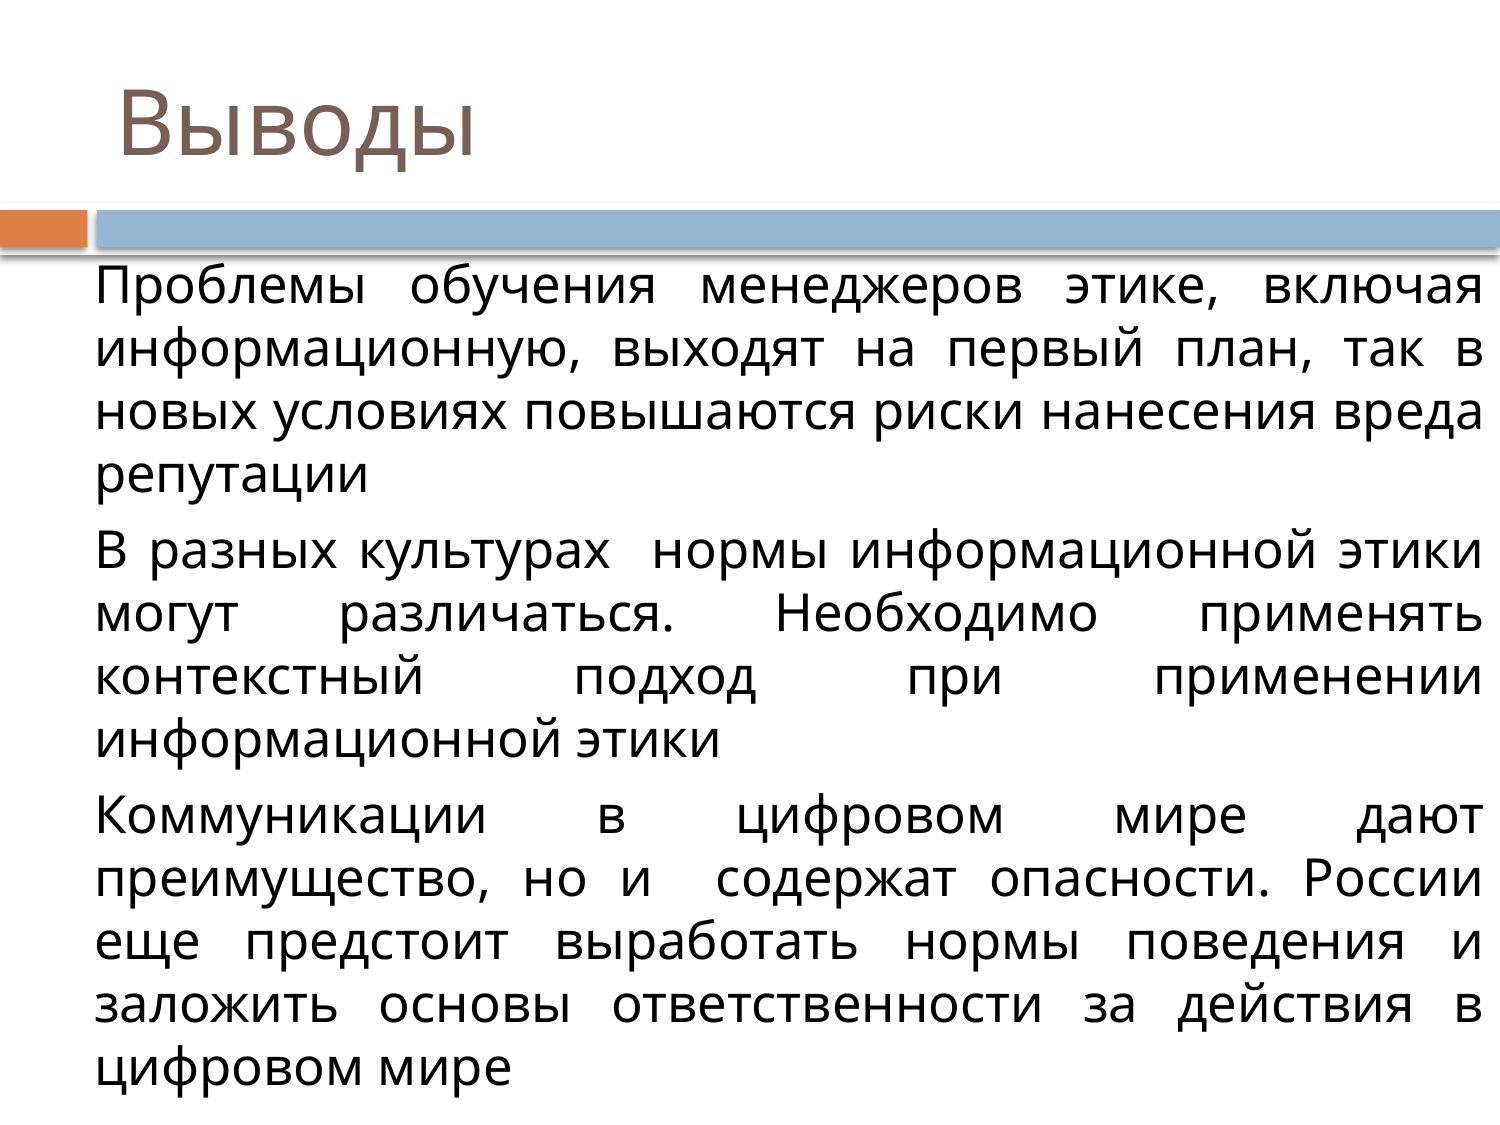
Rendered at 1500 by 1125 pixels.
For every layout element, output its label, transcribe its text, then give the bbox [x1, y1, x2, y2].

title Выводы [100, 37, 1438, 200]
list Проблемы обучения менеджеров этике, включая информационную, выходят на первый план, так в новых условиях повышаются риски нанесения вреда репутации В разных культурах нормы информационной этики могут различаться. Необходимо применять контекстный подход при применении информационной этики Коммуникации в цифровом мире дают преимущество, но и содержат опасности. России еще предстоит выработать нормы поведения и заложить основы ответственности за действия в цифровом мире [0, 243, 1500, 1106]
